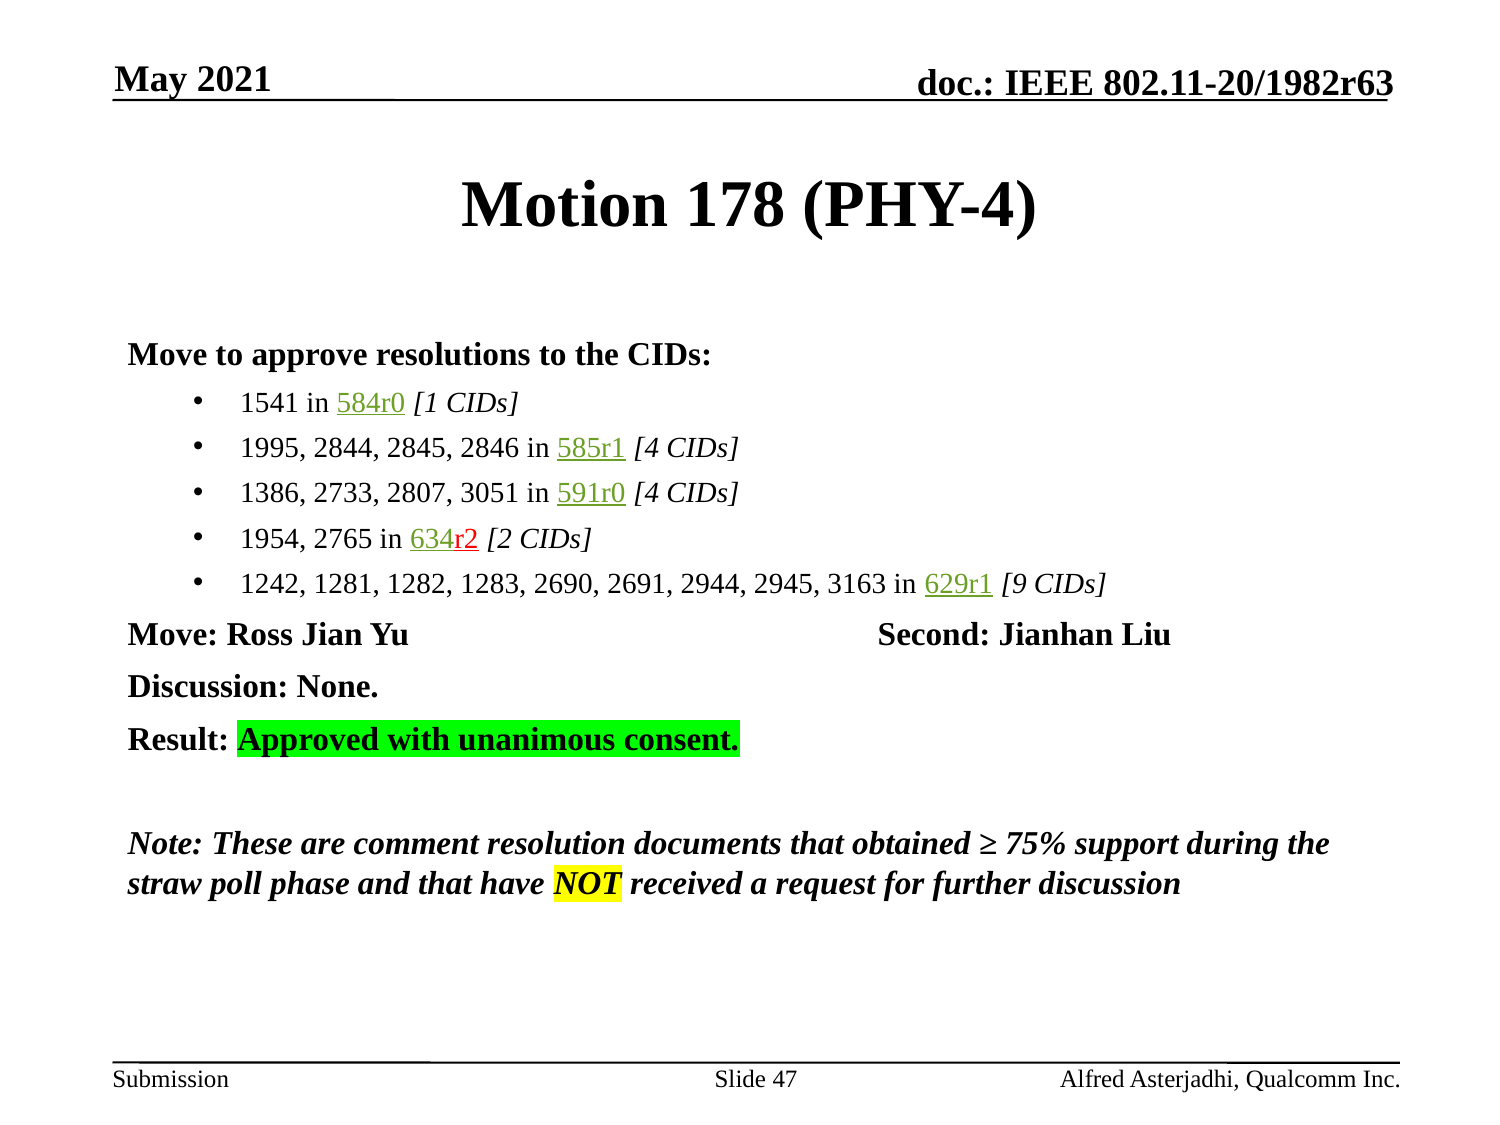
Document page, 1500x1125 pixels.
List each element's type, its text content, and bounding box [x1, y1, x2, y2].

title Motion 178 (PHY-4) [112, 112, 1388, 288]
footer Alfred Asterjadhi, Qualcomm Inc. [878, 1061, 1402, 1093]
list Move to approve resolutions to the CIDs: 1541 in 584r0 [1 CIDs] 1995, 2844, 2845, 2846 in 585r1 [4 CIDs] 1386, 2733, 2807, 3051 in 591r0 [4 CIDs] 1954, 2765 in 634r2 [2 CIDs] 1242, 1281, 1282, 1283, 2690, 2691, 2944, 2945, 3163 in 629r1 [9 CIDs] Move: Ross Jian Yu Second: Jianhan Liu Discussion: None. Result: Approved with unanimous consent. Note: These are comment resolution documents that obtained ≥ 75% support during the straw poll phase and that have NOT received a request for further discussion [112, 324, 1388, 1063]
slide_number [114, 54, 423, 100]
slide_number Slide 47 [712, 1061, 800, 1123]
